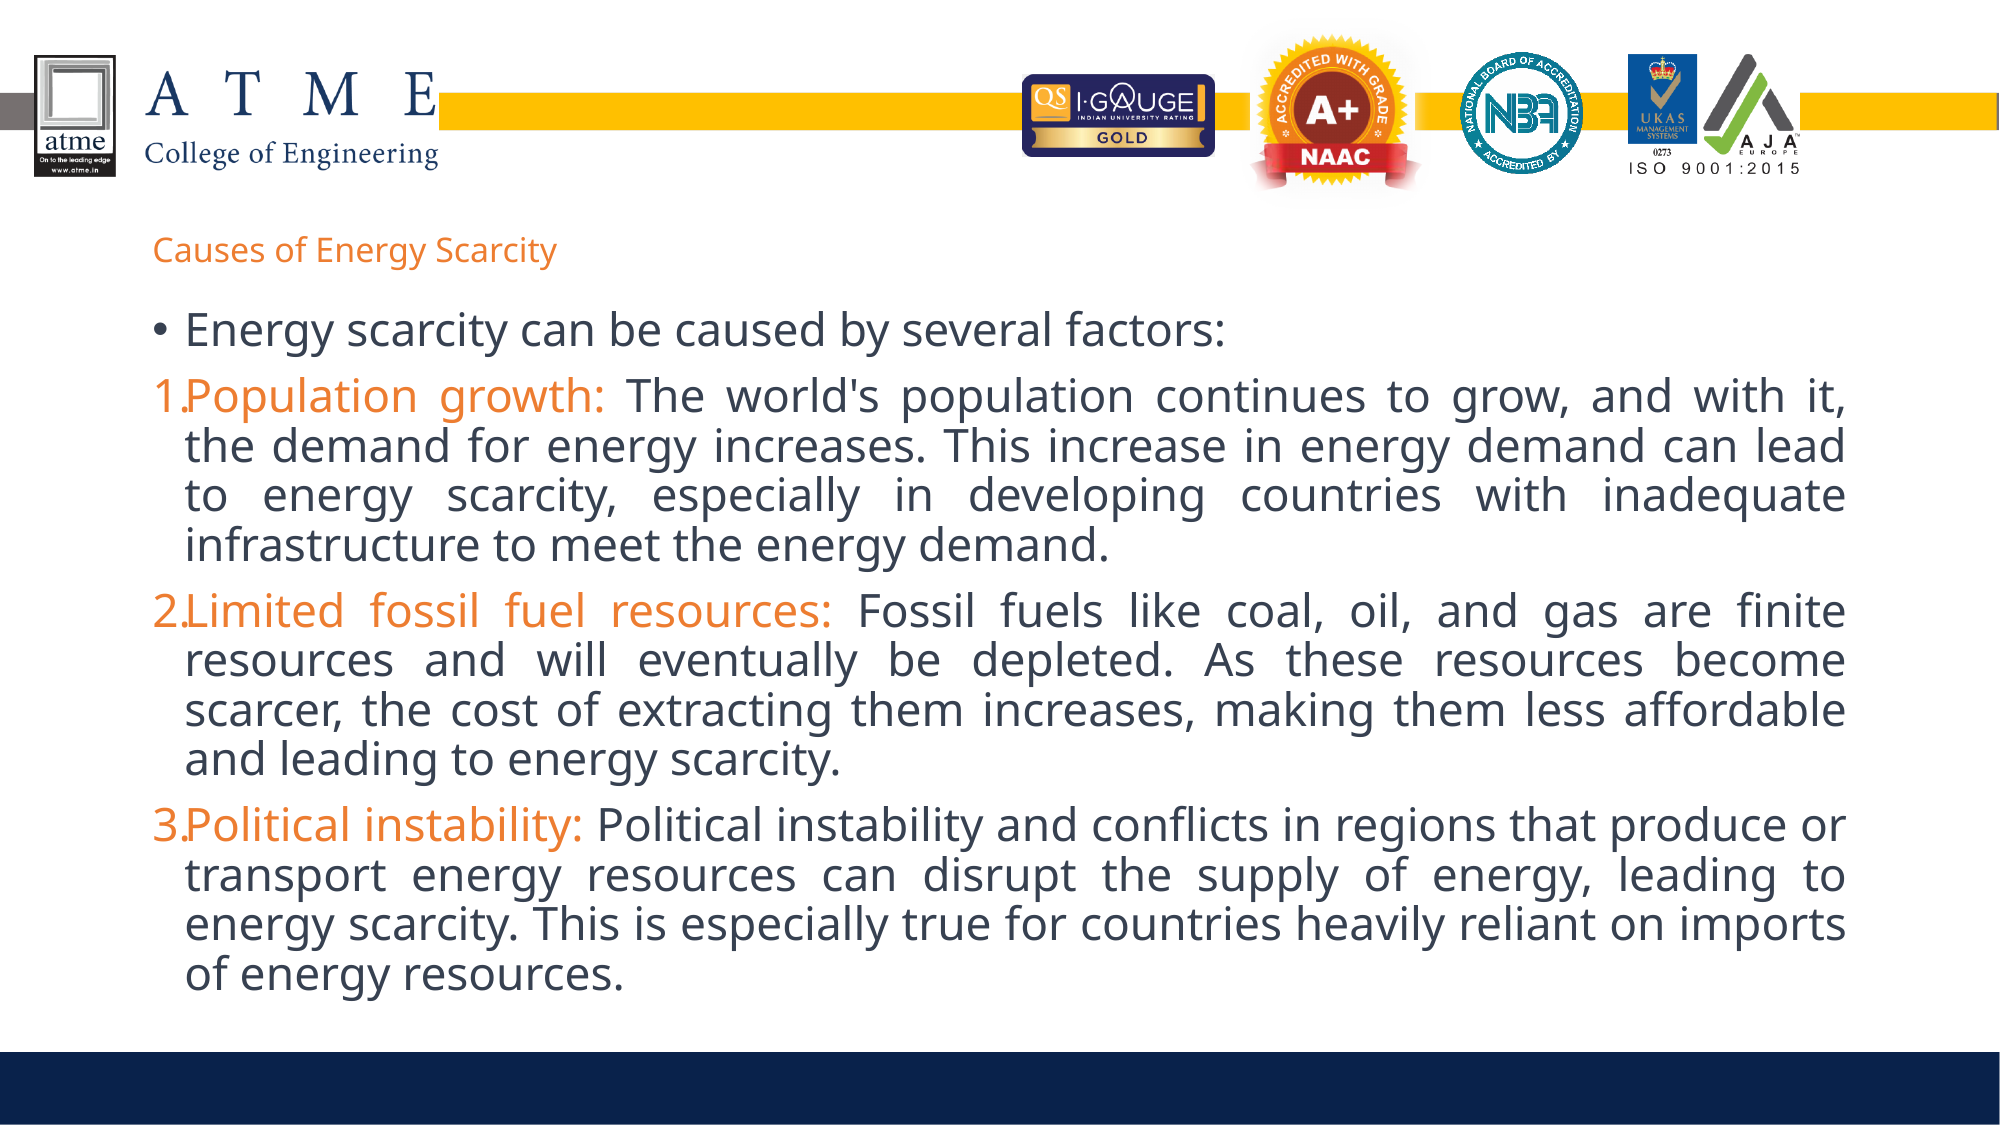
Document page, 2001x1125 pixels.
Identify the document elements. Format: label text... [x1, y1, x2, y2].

list Energy scarcity can be caused by several factors: Population growth: The world's population continues to grow, and with it, the demand for energy increases. This increase in energy demand can lead to energy scarcity, especially in developing countries with inadequate infrastructure to meet the energy demand. Limited fossil fuel resources: Fossil fuels like coal, oil, and gas are finite resources and will eventually be depleted. As these resources become scarcer, the cost of extracting them increases, making them less affordable and leading to energy scarcity. Political instability: Political instability and conflicts in regions that produce or transport energy resources can disrupt the supply of energy, leading to energy scarcity. This is especially true for countries heavily reliant on imports of energy resources. [137, 299, 1863, 1014]
picture [0, 1052, 2000, 1125]
picture [1022, 74, 1215, 157]
picture [1628, 52, 1800, 174]
picture [1250, 43, 1415, 180]
picture [34, 55, 439, 177]
picture [1460, 52, 1583, 174]
title Causes of Energy Scarcity [137, 224, 1863, 299]
